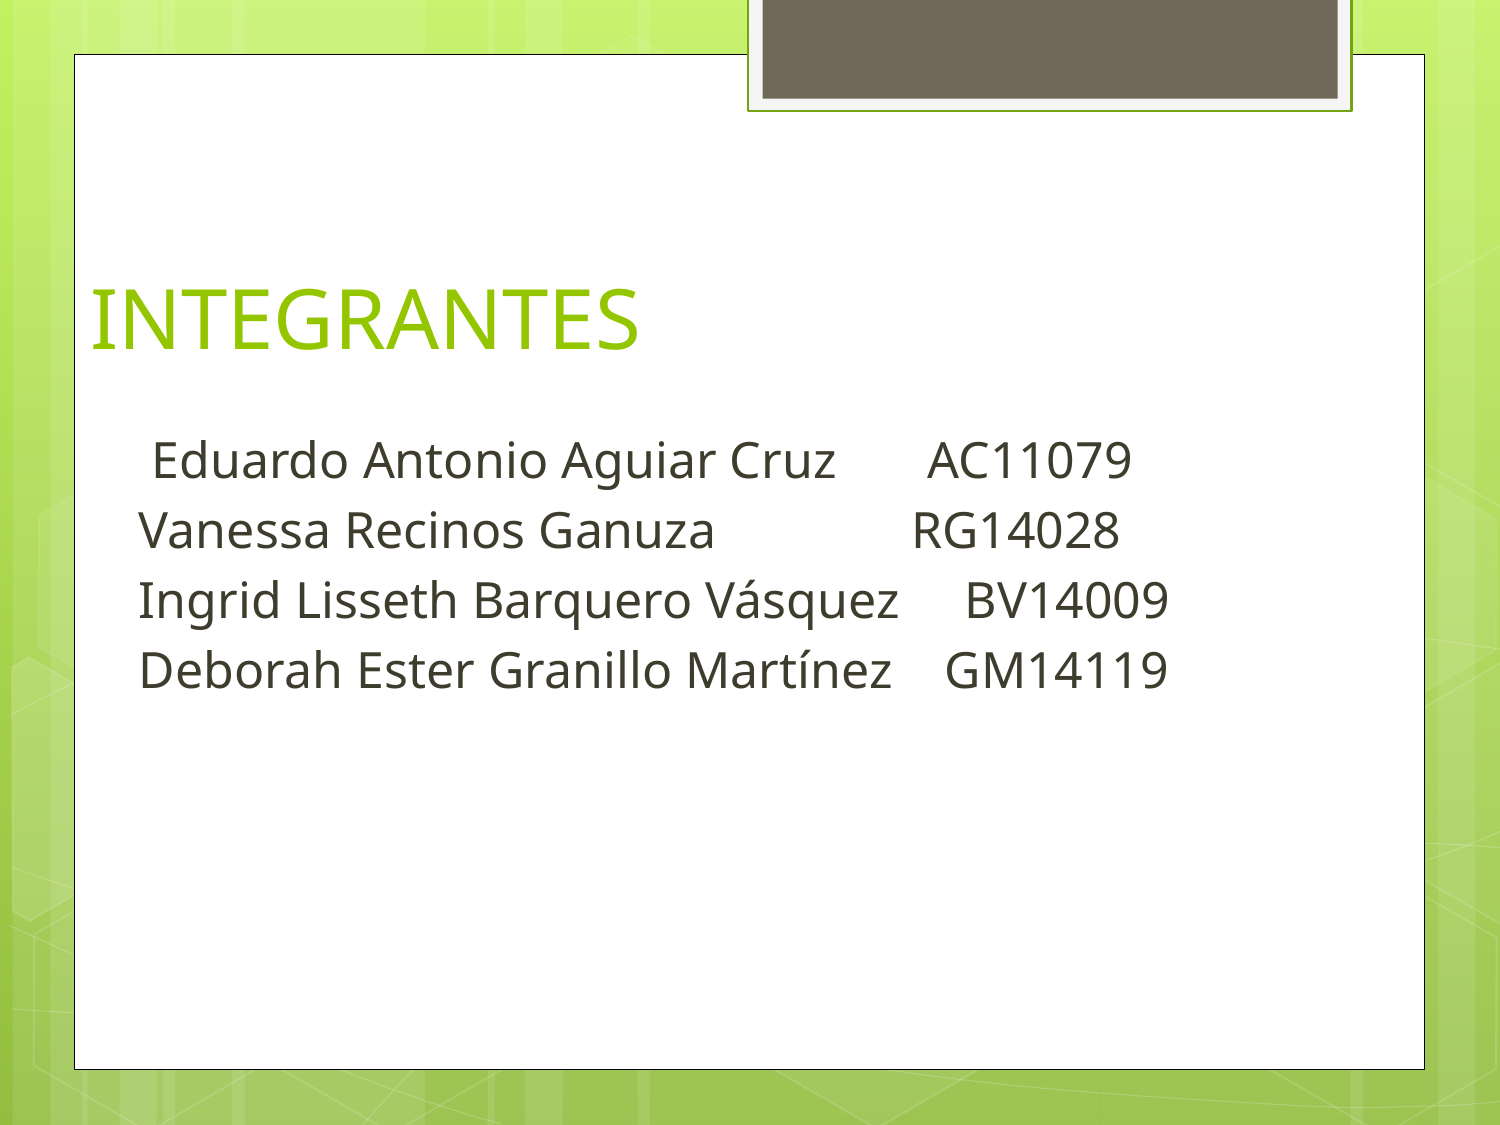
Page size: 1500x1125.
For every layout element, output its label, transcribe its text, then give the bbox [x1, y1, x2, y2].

title INTEGRANTES [75, 78, 1425, 374]
list Eduardo Antonio Aguiar Cruz AC11079 Vanessa Recinos Ganuza RG14028 Ingrid Lisseth Barquero Vásquez BV14009 Deborah Ester Granillo Martínez GM14119 [123, 420, 1376, 1005]
